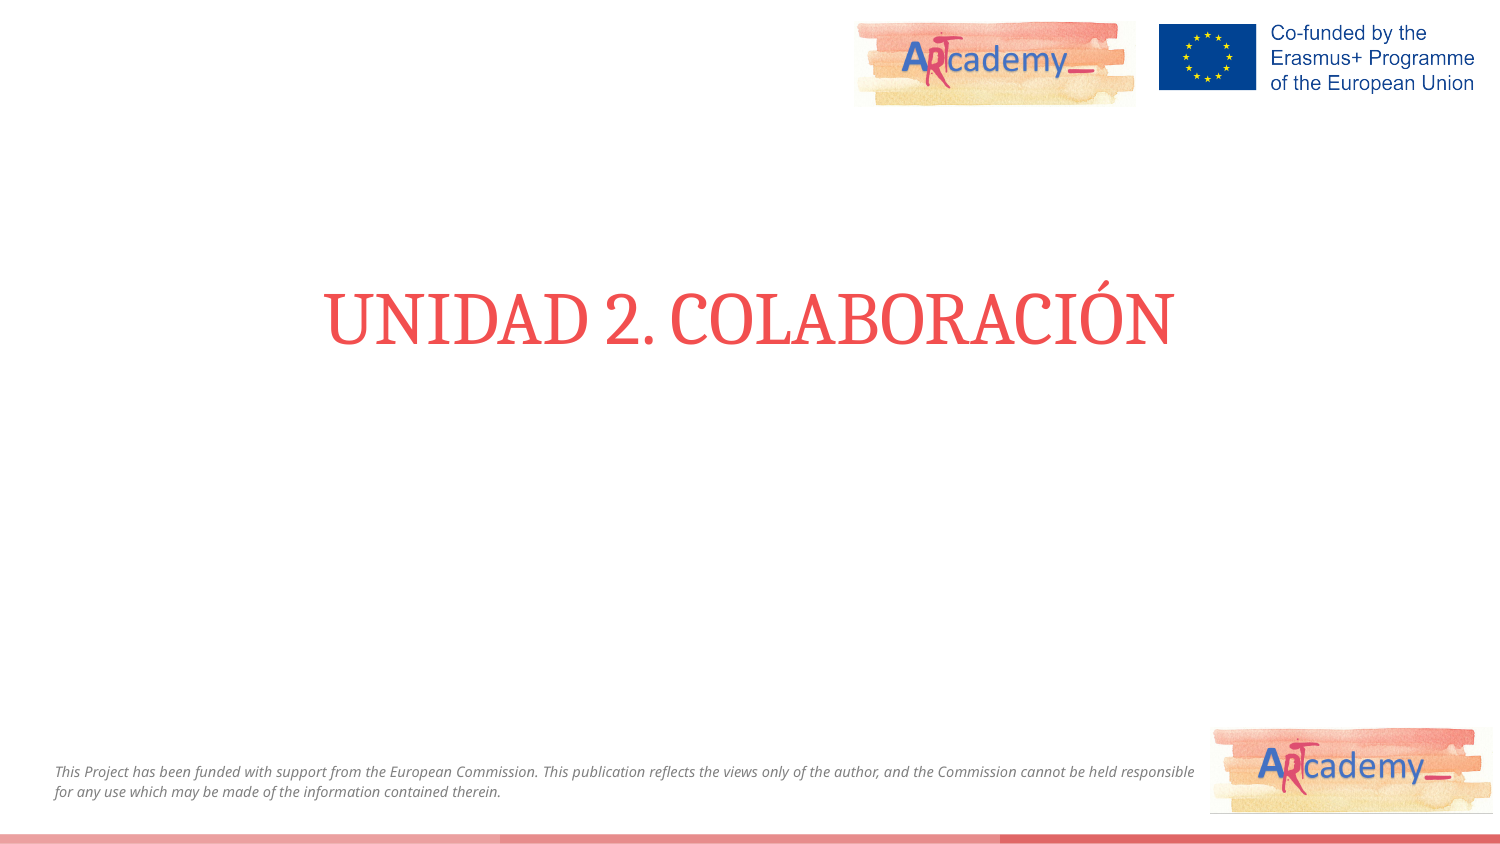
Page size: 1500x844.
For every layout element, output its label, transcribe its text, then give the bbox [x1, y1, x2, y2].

text_box This Project has been funded with support from the European Commission. This publication reflects the views only of the author, and the Commission cannot be held responsible for any use which may be made of the information contained therein. [39, 754, 1205, 799]
picture [1158, 24, 1474, 94]
title UNIDAD 2. COLABORACIÓN [164, 167, 1336, 375]
picture [854, 2, 1137, 138]
picture [1210, 709, 1493, 844]
